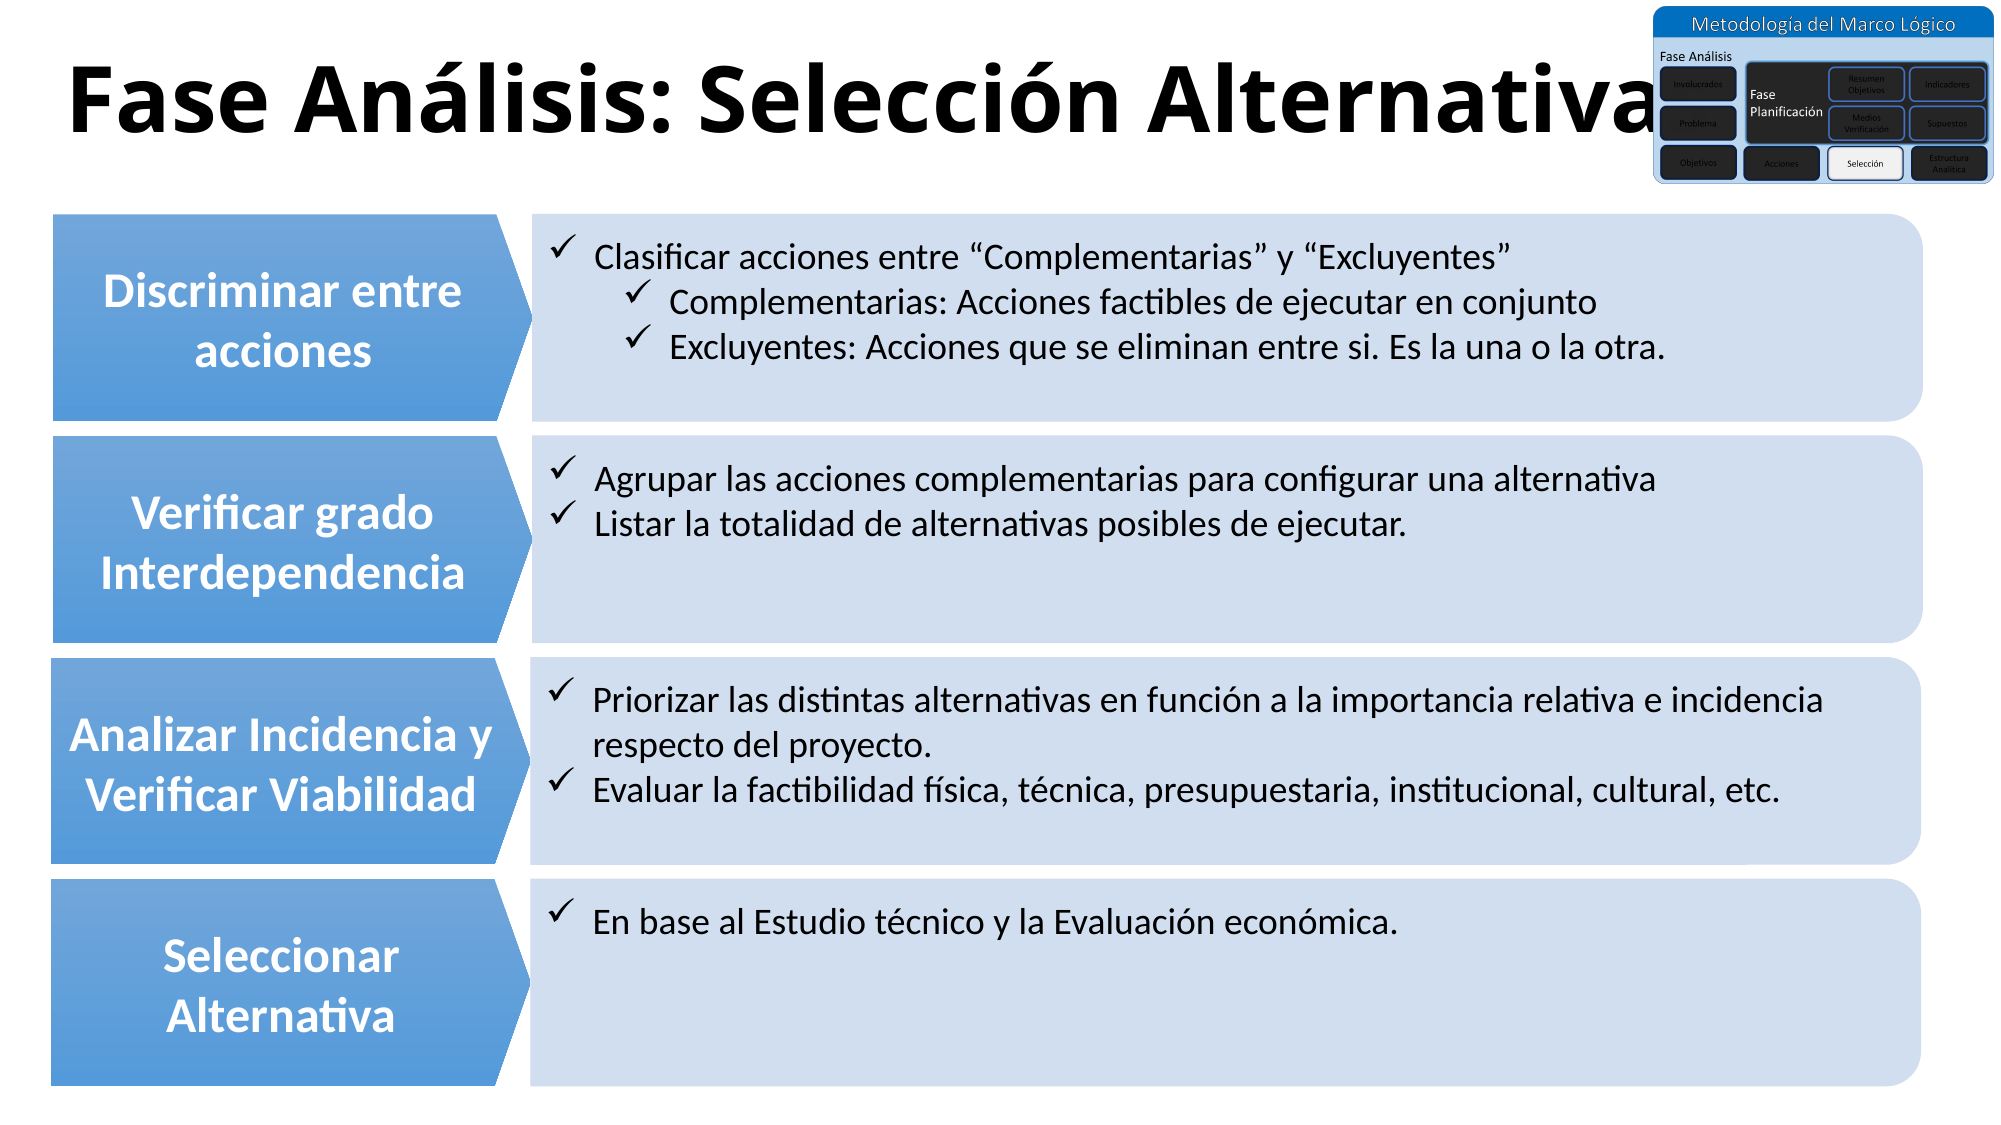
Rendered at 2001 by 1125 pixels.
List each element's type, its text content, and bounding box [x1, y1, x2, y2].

text_box Agrupar las acciones complementarias para configurar una alternativa Listar la totalidad de alternativas posibles de ejecutar. [532, 435, 1923, 644]
text_box Clasificar acciones entre “Complementarias” y “Excluyentes” Complementarias: Acciones factibles de ejecutar en conjunto Excluyentes: Acciones que se eliminan entre si. Es la una o la otra. [532, 213, 1923, 422]
text_box En base al Estudio técnico y la Evaluación económica. [530, 878, 1922, 1087]
picture [1651, 6, 1994, 184]
text_box Analizar Incidencia y Verificar Viabilidad [50, 657, 531, 865]
text_box Seleccionar Alternativa [50, 879, 531, 1086]
text_box Discriminar entre acciones [52, 214, 533, 422]
text_box Priorizar las distintas alternativas en función a la importancia relativa e incidencia respecto del proyecto. Evaluar la factibilidad física, técnica, presupuestaria, institucional, cultural, etc. [530, 657, 1922, 865]
text_box Verificar grado Interdependencia [52, 436, 533, 643]
text_box Fase Análisis: Selección Alternativas [50, 45, 1651, 180]
